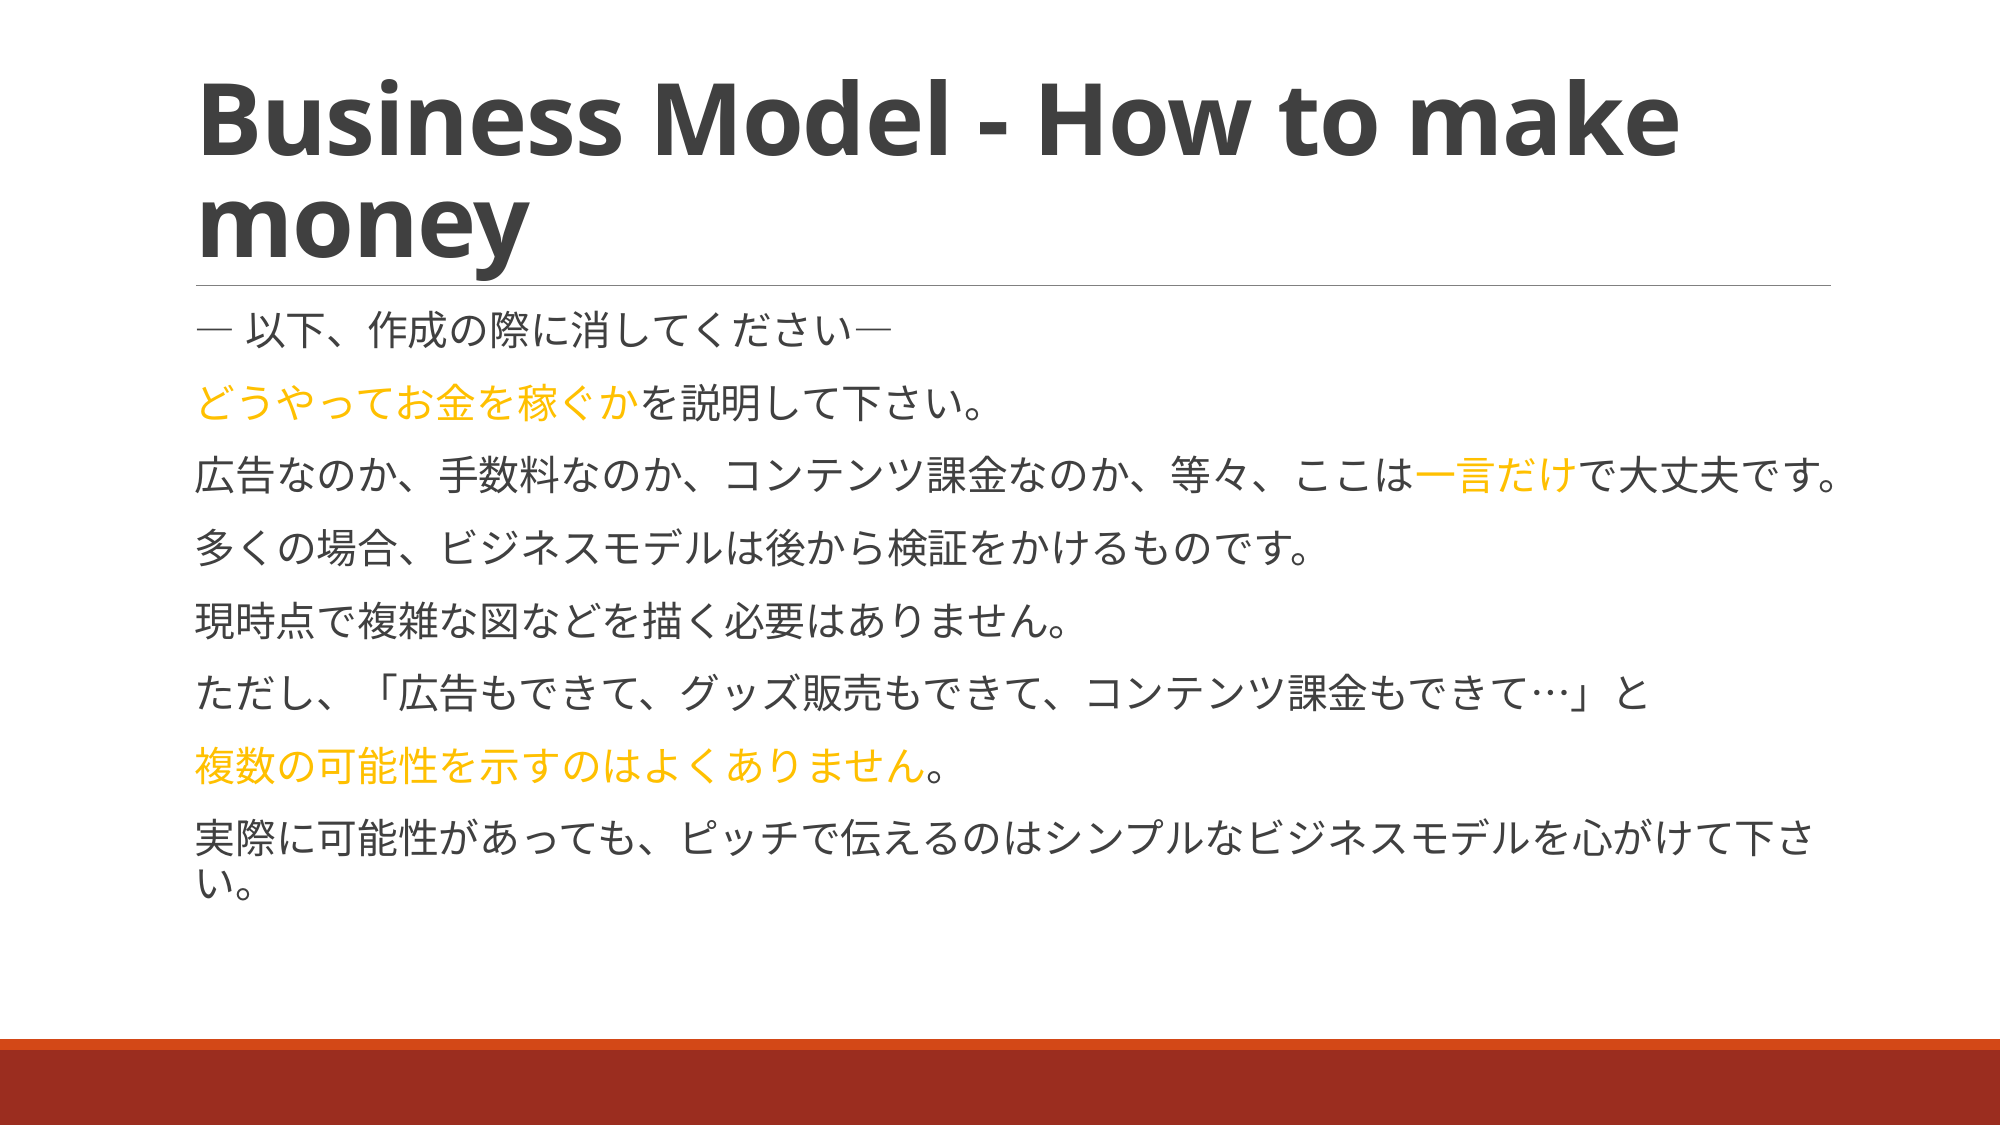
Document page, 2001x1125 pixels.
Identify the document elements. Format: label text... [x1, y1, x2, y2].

title Business Model - How to make money [180, 47, 1830, 285]
list ―以下、作成の際に消してください― どうやってお金を稼ぐかを説明して下さい。 広告なのか、手数料なのか、コンテンツ課金なのか、等々、ここは一言だけで大丈夫です。 多くの場合、ビジネスモデルは後から検証をかけるものです。 現時点で複雑な図などを描く必要はありません。 ただし、「広告もできて、グッズ販売もできて、コンテンツ課金もできて…」と 複数の可能性を示すのはよくありません。 実際に可能性があっても、ピッチで伝えるのはシンプルなビジネスモデルを心がけて下さい。 [180, 302, 1830, 963]
